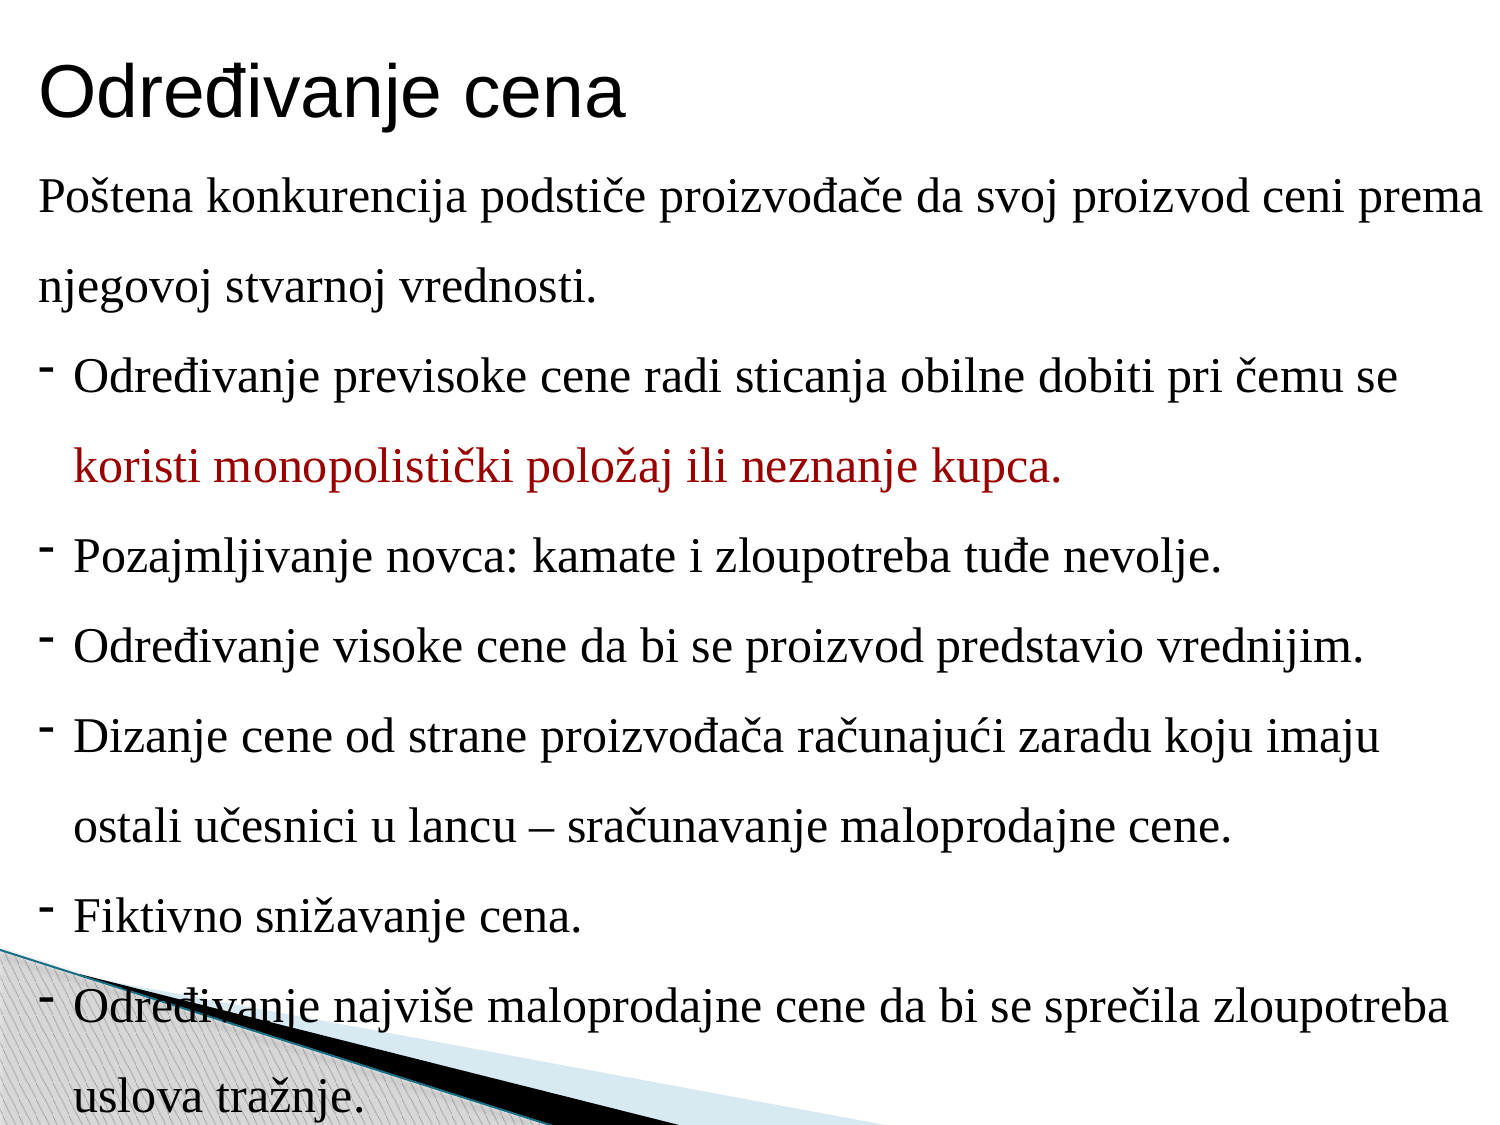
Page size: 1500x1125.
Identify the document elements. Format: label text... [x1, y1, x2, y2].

text_box Određivanje cena Poštena konkurencija podstiče proizvođače da svoj proizvod ceni prema njegovoj stvarnoj vrednosti. Određivanje previsoke cene radi sticanja obilne dobiti pri čemu se koristi monopolistički položaj ili neznanje kupca. Pozajmljivanje novca: kamate i zloupotreba tuđe nevolje. Određivanje visoke cene da bi se proizvod predstavio vrednijim. Dizanje cene od strane proizvođača računajući zaradu koju imaju ostali učesnici u lancu – sračunavanje maloprodajne cene. Fiktivno snižavanje cena. Određivanje najviše maloprodajne cene da bi se sprečila zloupotreba uslova tražnje. [23, 35, 1500, 1125]
